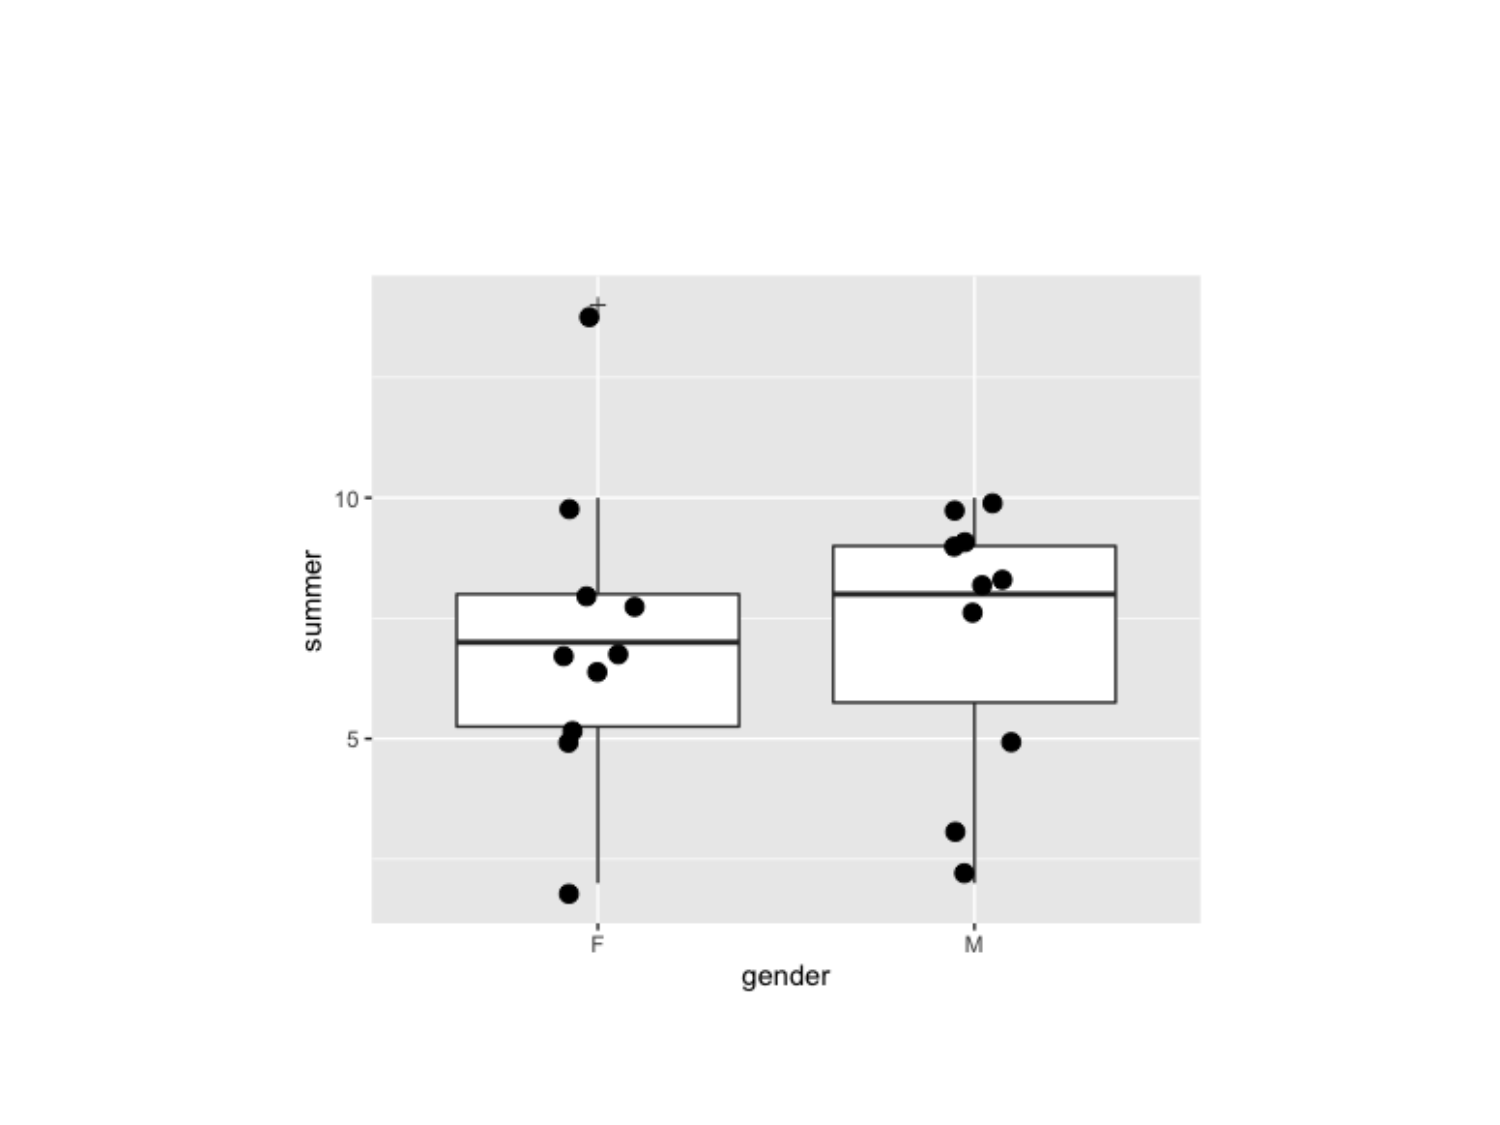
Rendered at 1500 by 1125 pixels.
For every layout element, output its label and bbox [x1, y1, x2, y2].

picture [287, 262, 1215, 1005]
